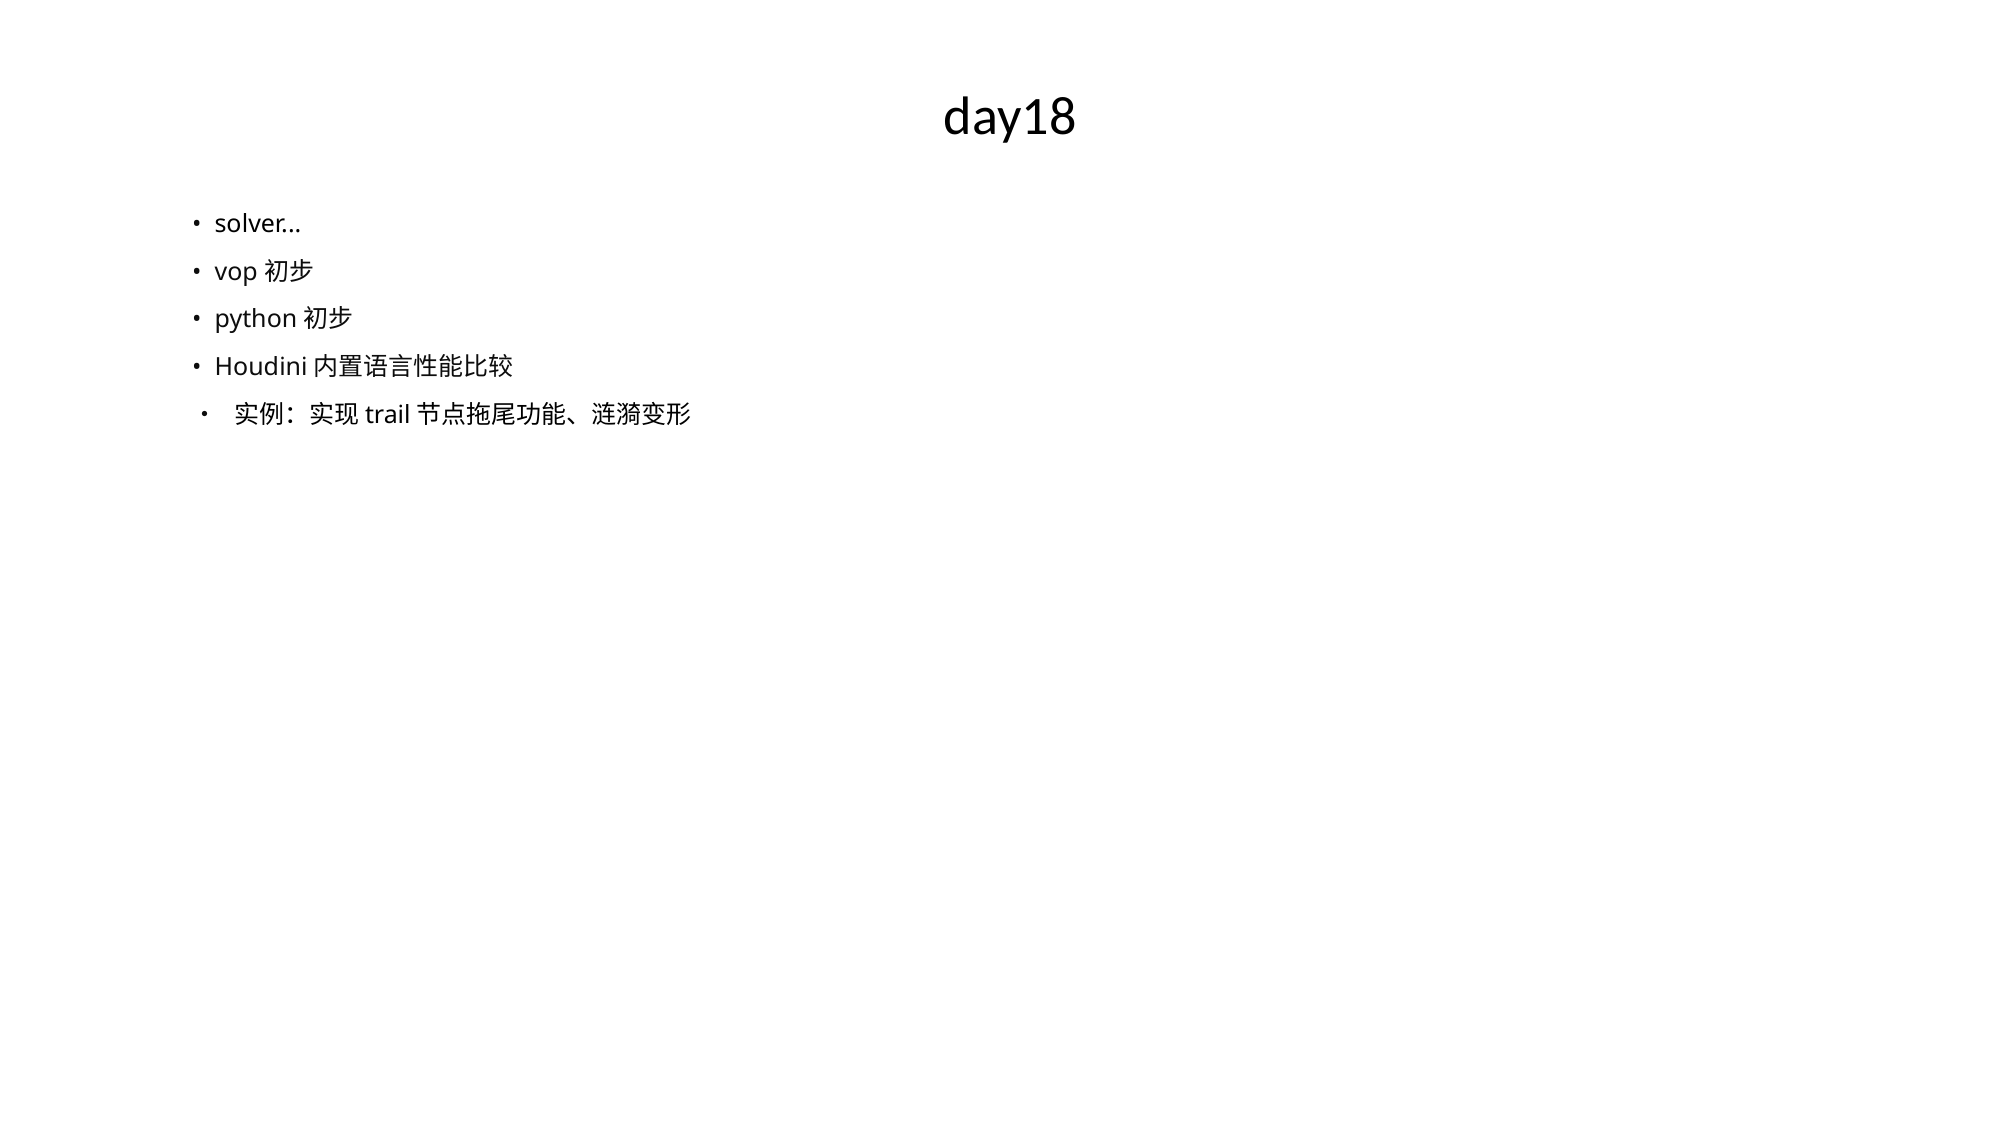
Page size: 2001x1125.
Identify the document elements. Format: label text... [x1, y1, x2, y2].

title day18 [711, 41, 1309, 154]
subtitle • solver... • vop初步 • python初步 • Houdini内置语言性能比较 • 实例：实现trail节点拖尾功能、涟漪变形 [176, 203, 1815, 903]
